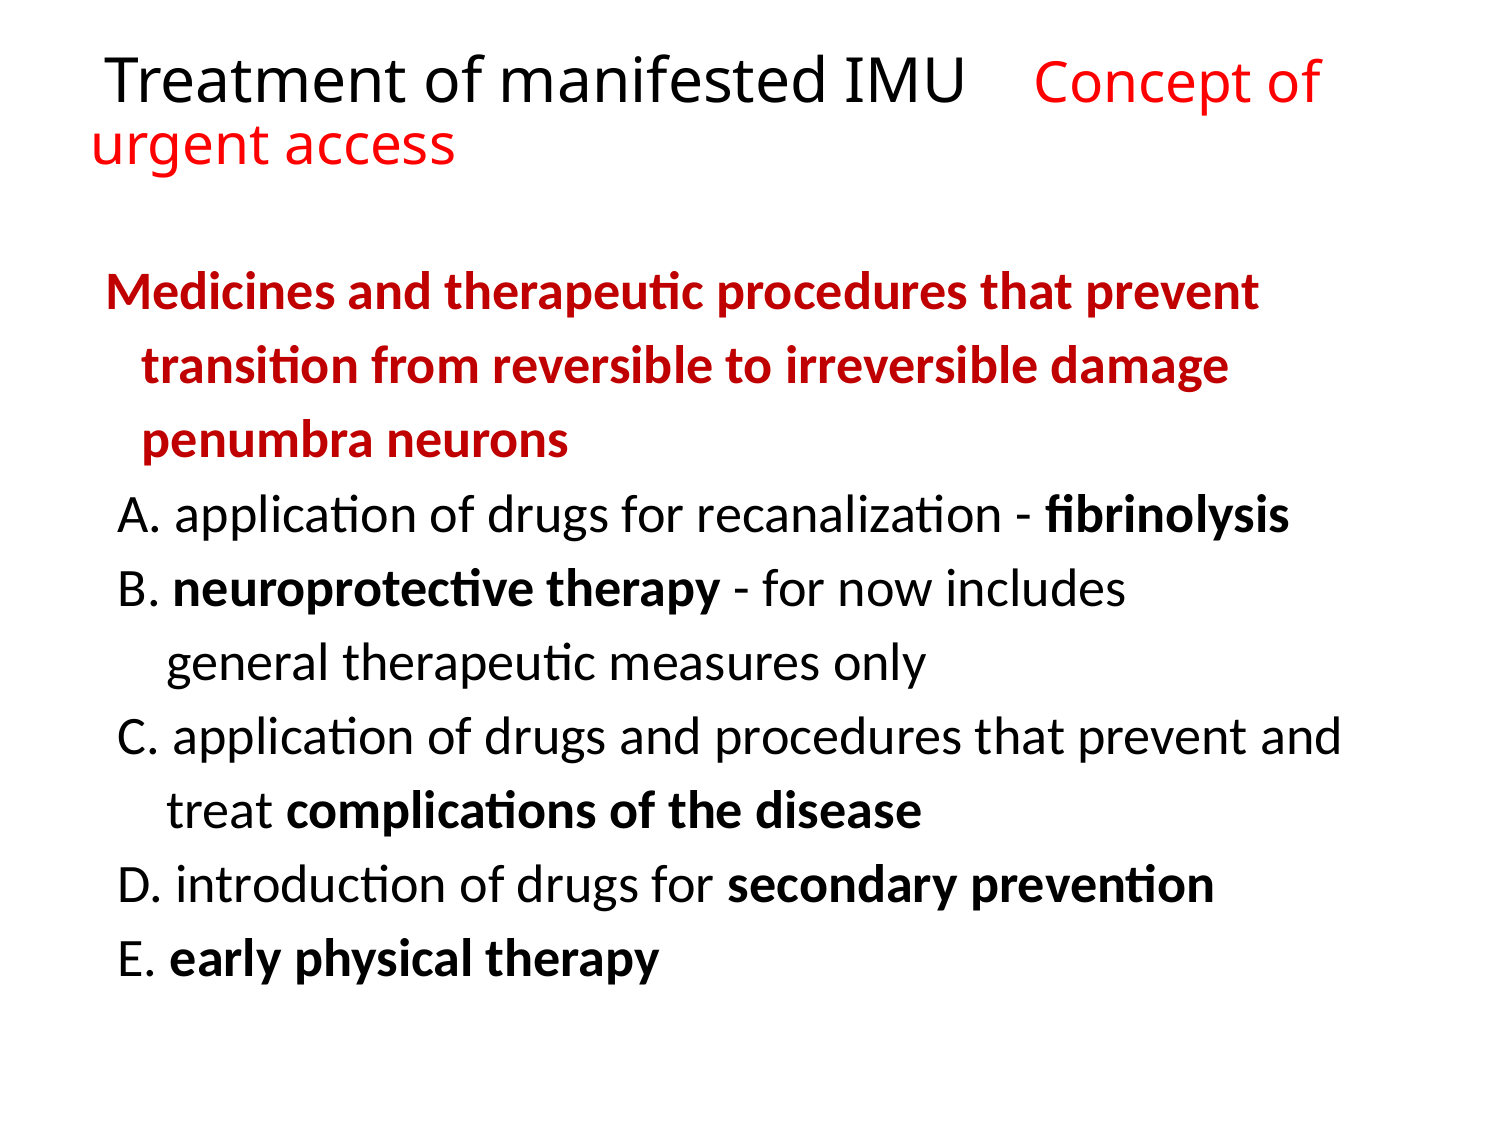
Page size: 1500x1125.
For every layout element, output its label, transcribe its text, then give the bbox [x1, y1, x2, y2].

title Treatment of manifested IMU Concept of urgent access [75, 40, 1451, 185]
list Medicines and therapeutic procedures that prevent transition from reversible to irreversible damage penumbra neurons А. application of drugs for recanalization - fibrinolysis B. neuroprotective therapy - for now includes general therapeutic measures only C. application of drugs and procedures that prevent and treat complications of the disease D. introduction of drugs for secondary prevention E. early physical therapy [41, 255, 1500, 1083]
